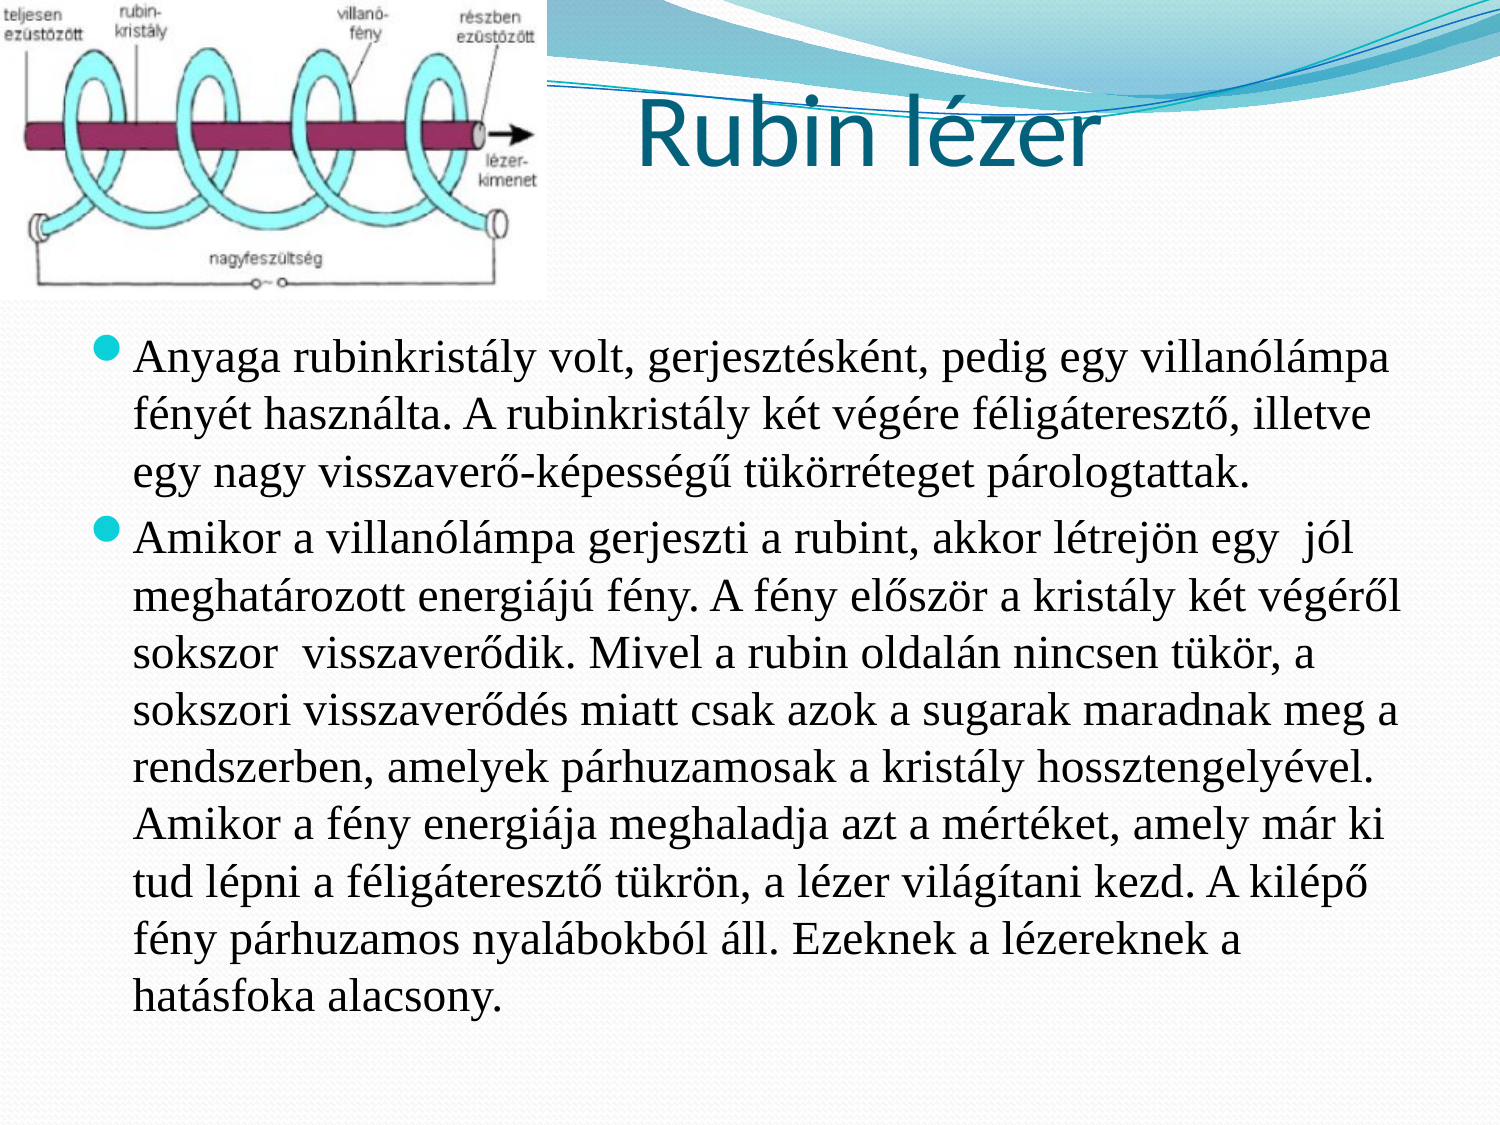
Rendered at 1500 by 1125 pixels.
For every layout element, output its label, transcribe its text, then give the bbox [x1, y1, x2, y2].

list Anyaga rubinkristály volt, gerjesztésként, pedig egy villanólámpa fényét használta. A rubinkristály két végére féligáteresztő, illetve egy nagy visszaverő-képességű tükörréteget párologtattak. Amikor a villanólámpa gerjeszti a rubint, akkor létrejön egy jól meghatározott energiájú fény. A fény először a kristály két végéről sokszor visszaverődik. Mivel a rubin oldalán nincsen tükör, a sokszori visszaverődés miatt csak azok a sugarak maradnak meg a rendszerben, amelyek párhuzamosak a kristály hossztengelyével. Amikor a fény energiája meghaladja azt a mértéket, amely már ki tud lépni a féligáteresztő tükrön, a lézer világítani kezd. A kilépő fény párhuzamos nyalábokból áll. Ezeknek a lézereknek a hatásfoka alacsony. [75, 317, 1425, 1038]
title Rubin lézer [547, 0, 1500, 188]
picture [0, 0, 547, 301]
